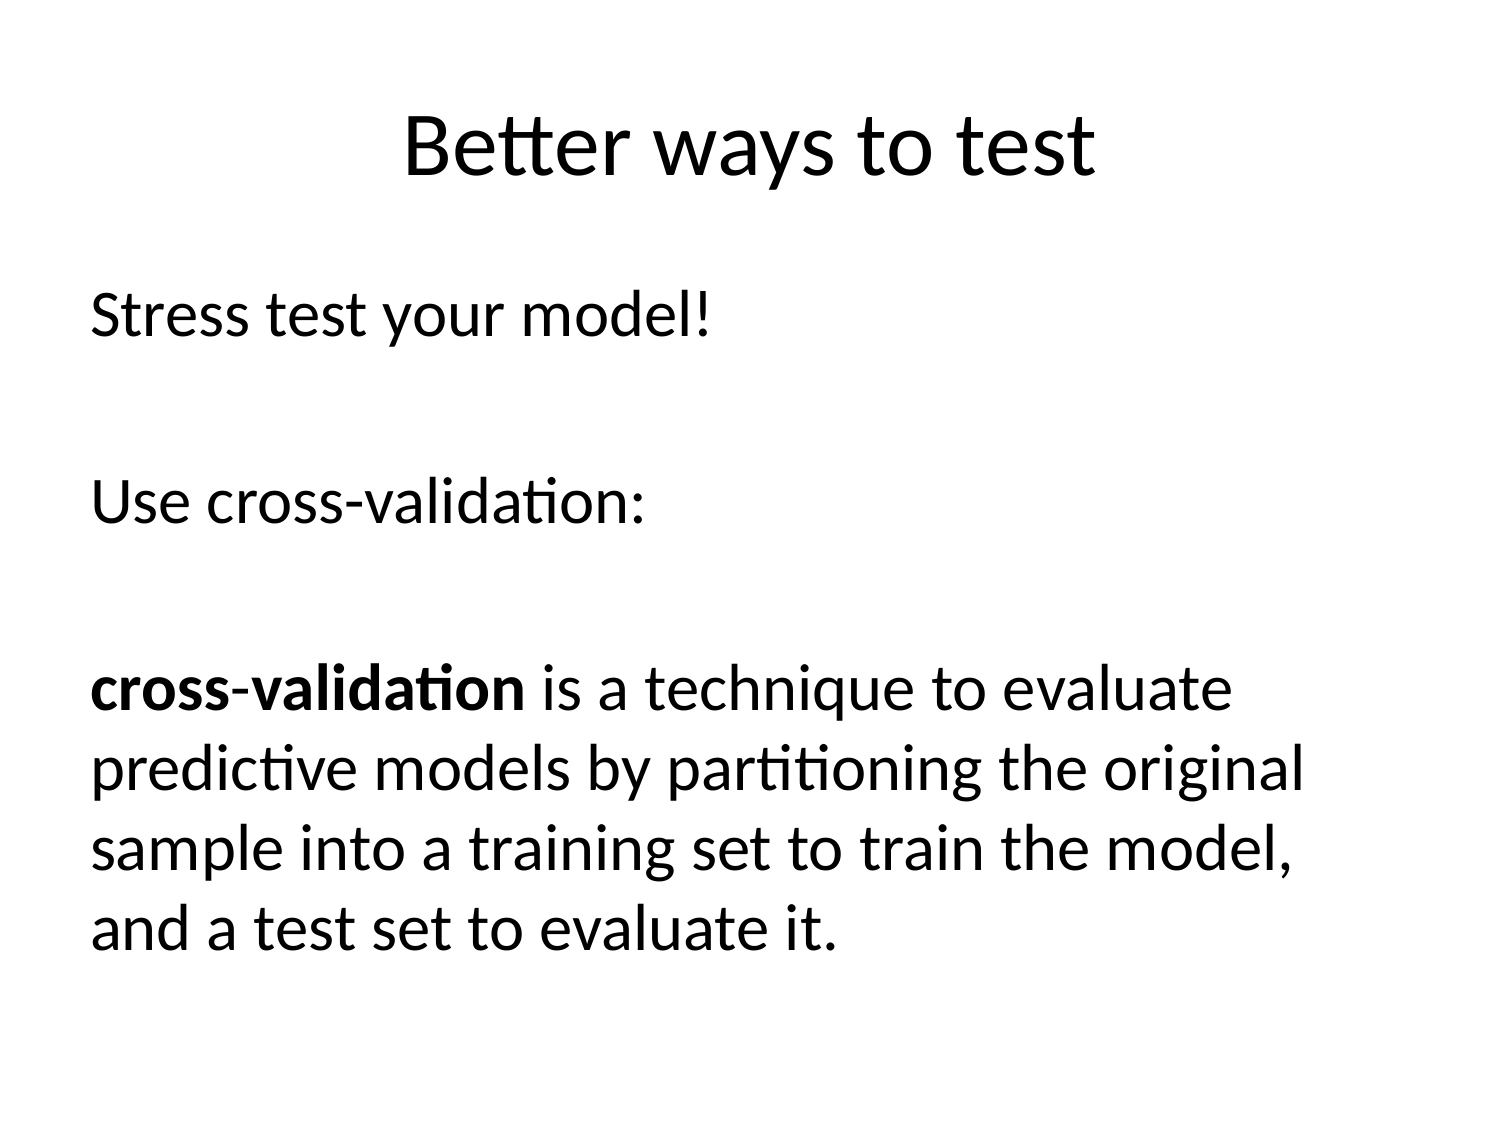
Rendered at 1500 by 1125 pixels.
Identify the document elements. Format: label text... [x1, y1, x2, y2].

title Better ways to test [75, 45, 1425, 233]
list Stress test your model! Use cross-validation: cross-validation is a technique to evaluate predictive models by partitioning the original sample into a training set to train the model, and a test set to evaluate it. [75, 262, 1425, 1005]
